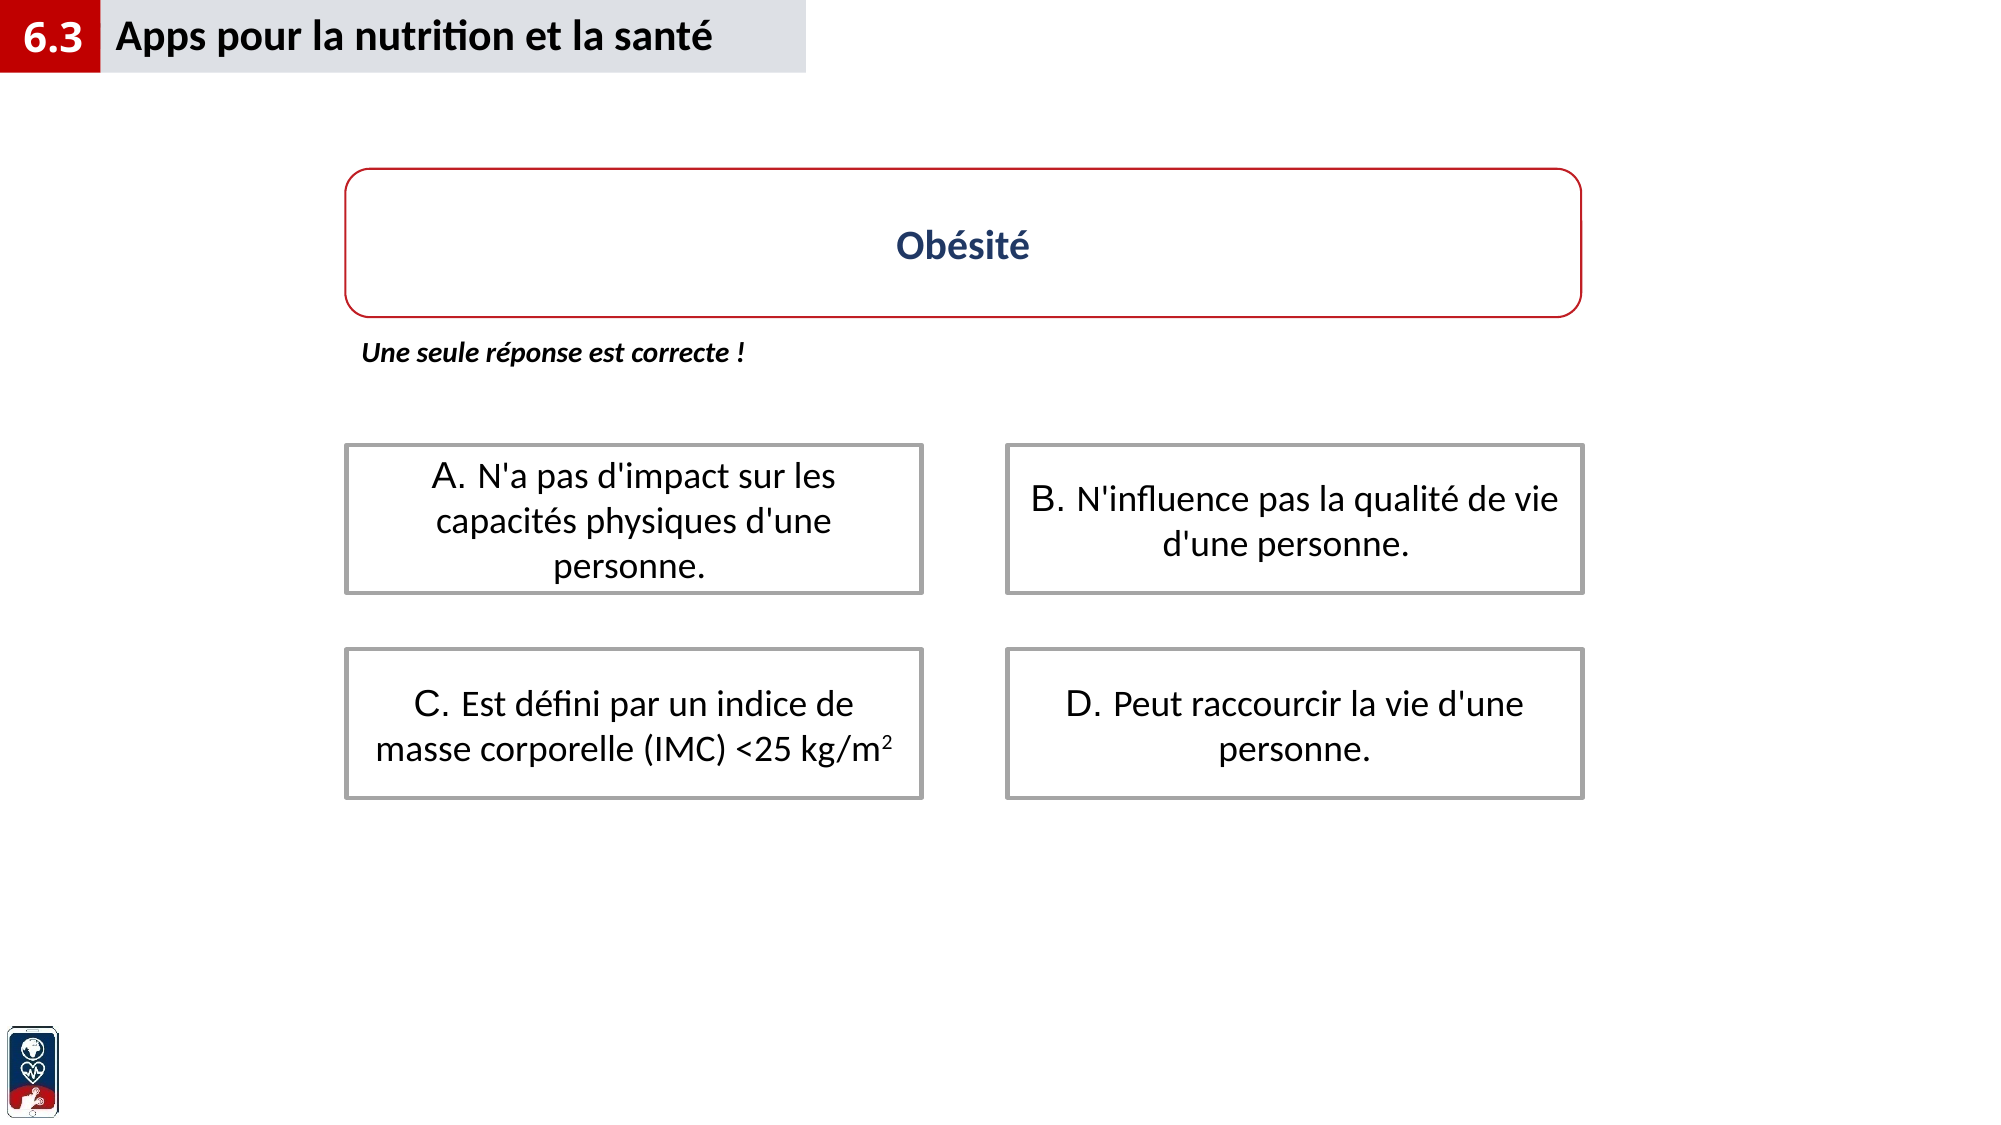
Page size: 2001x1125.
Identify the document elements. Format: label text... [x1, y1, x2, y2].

text_box 6.3 [8, 10, 101, 62]
text_box Obésité [345, 168, 1582, 318]
text_box [0, 0, 100, 73]
picture [7, 1026, 59, 1118]
text_box Une seule réponse est correcte ! [346, 325, 970, 376]
text_box Apps pour la nutrition et la santé [100, 0, 806, 73]
text_box D. Peut raccourcir la vie d'une personne. [1005, 647, 1585, 800]
text_box C. Est défini par un indice de masse corporelle (IMC) <25 kg/m2 [344, 647, 924, 800]
text_box B. N'influence pas la qualité de vie d'une personne. [1005, 443, 1585, 595]
text_box A. N'a pas d'impact sur les capacités physiques d'une personne. [344, 443, 924, 595]
